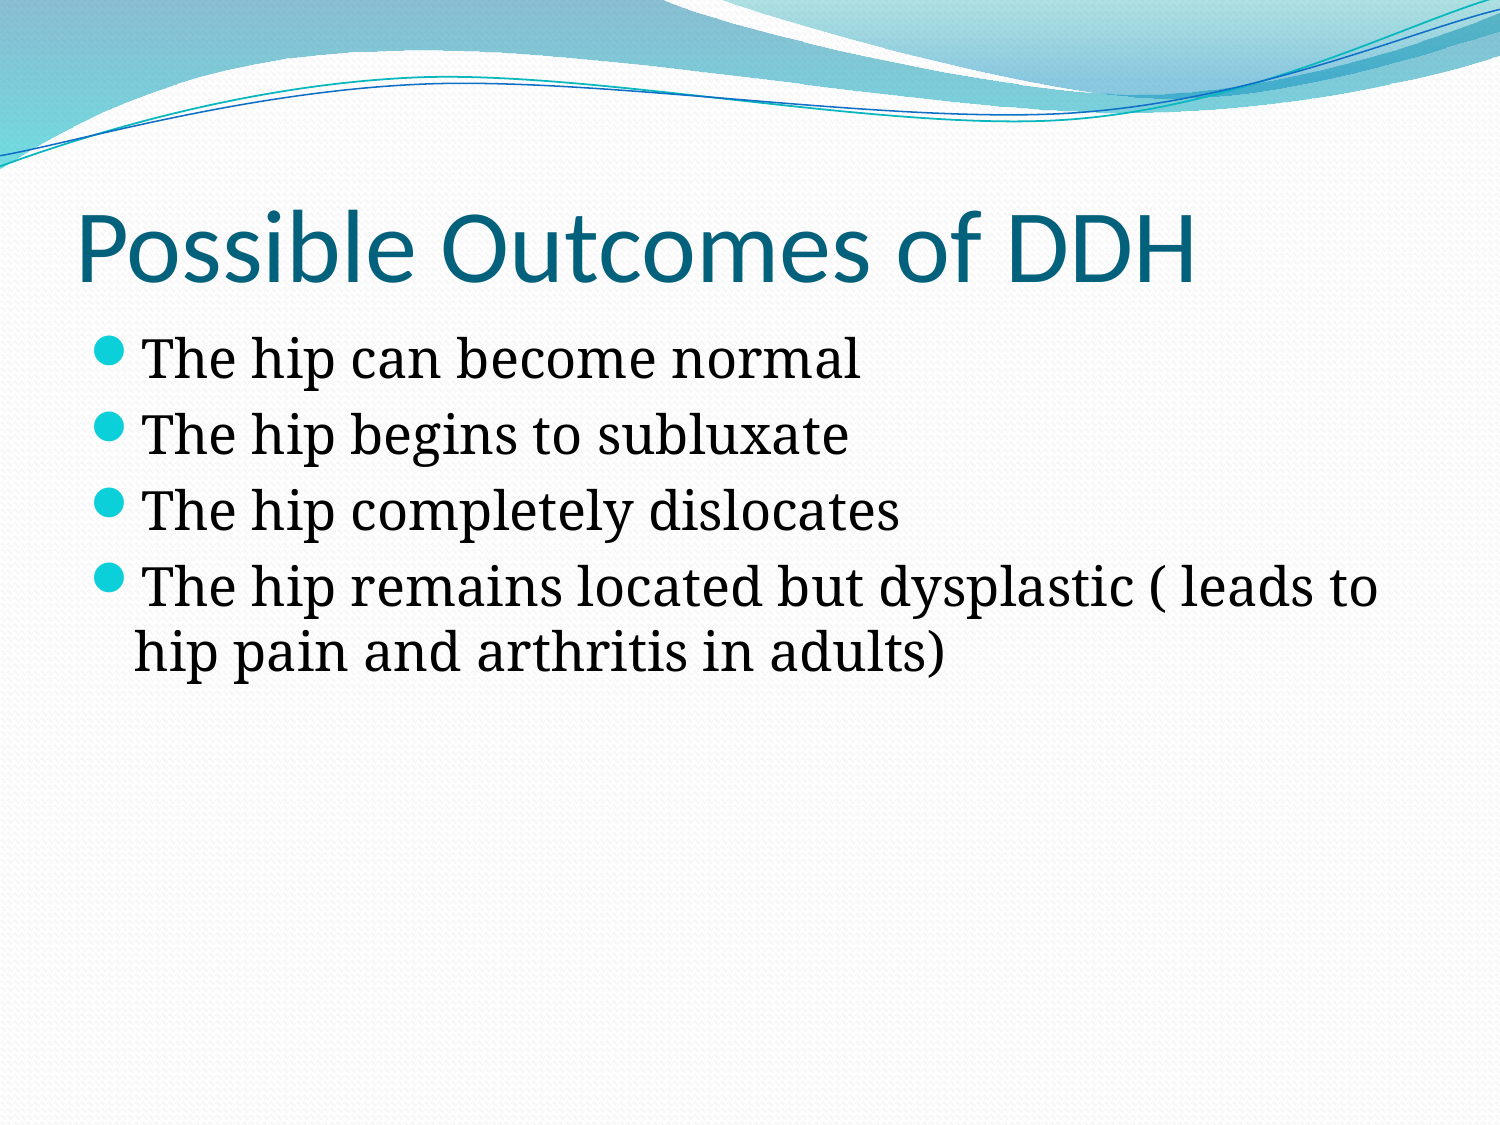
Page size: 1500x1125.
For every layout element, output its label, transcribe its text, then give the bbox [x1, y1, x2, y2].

title Possible Outcomes of DDH [75, 115, 1425, 303]
list The hip can become normal The hip begins to subluxate The hip completely dislocates The hip remains located but dysplastic ( leads to hip pain and arthritis in adults) [75, 317, 1425, 1038]
